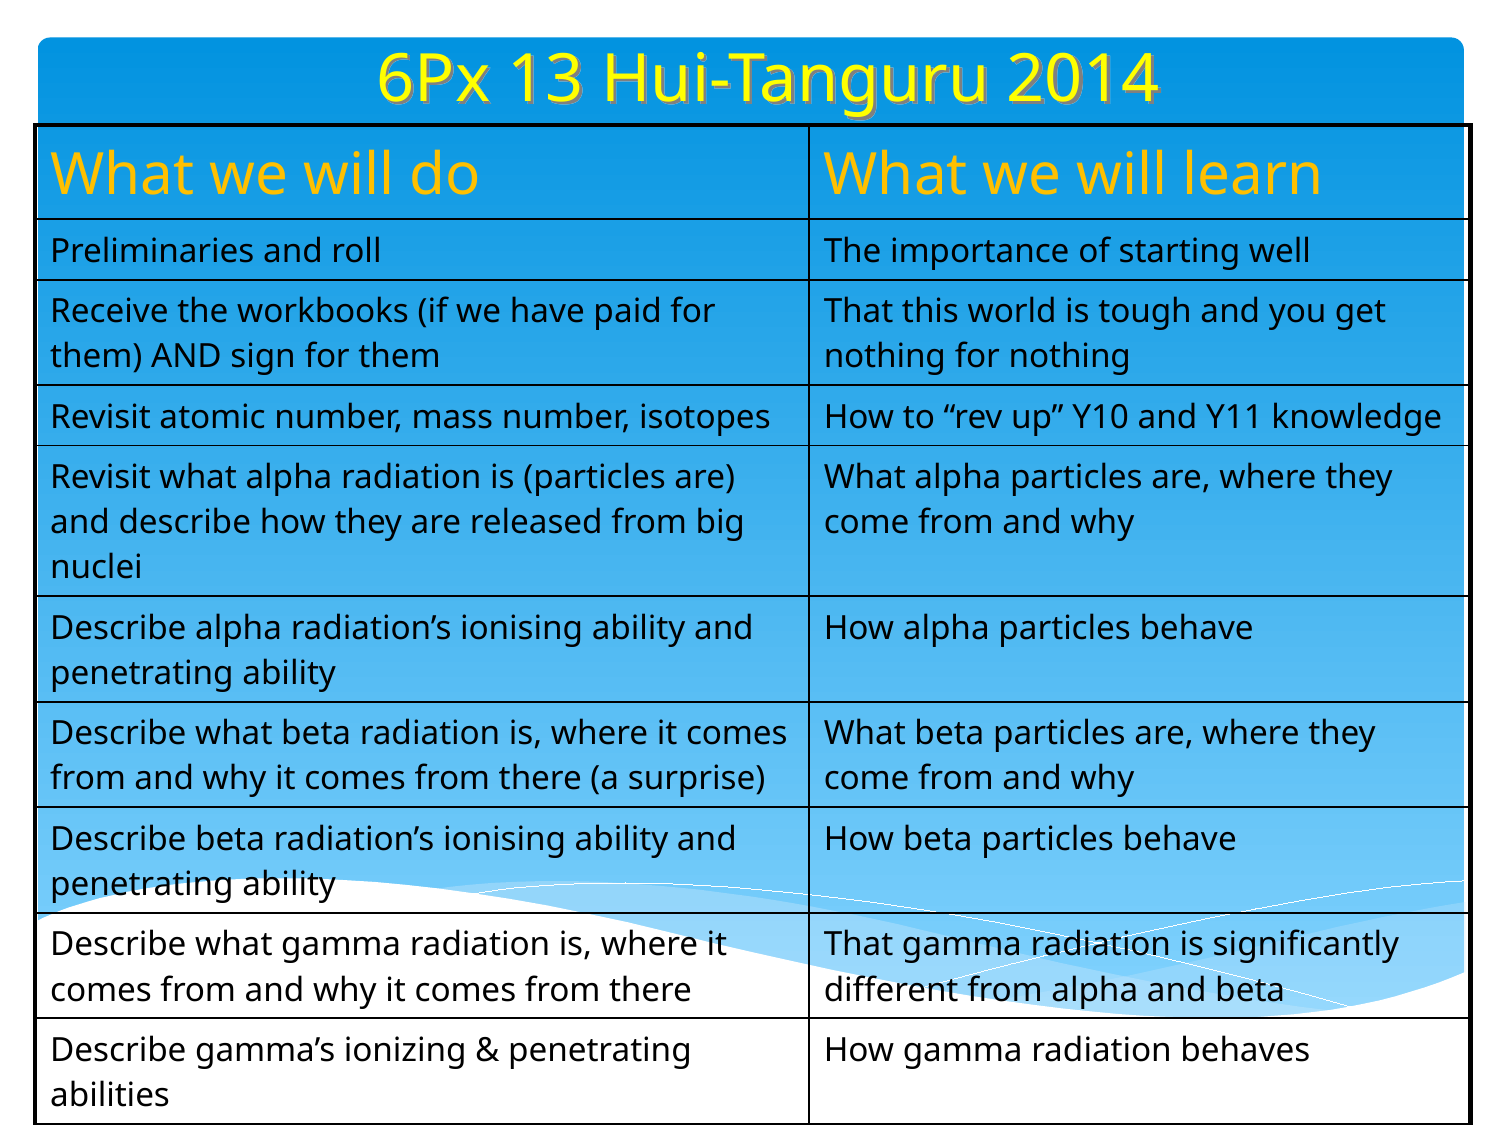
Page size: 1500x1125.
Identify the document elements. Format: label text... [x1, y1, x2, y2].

table_cell How beta particles behave [810, 808, 1468, 912]
table_header What we will learn [810, 127, 1468, 218]
table_cell How to “rev up” Y10 and Y11 knowledge [810, 386, 1468, 445]
text_box 6Px 13 Hui-Tanguru 2014 [162, 24, 1375, 123]
table_header What we will do [37, 127, 808, 218]
table_cell Receive the workbooks (if we have paid for them) AND sign for them [37, 281, 808, 384]
table_cell Describe what beta radiation is, where it comes from and why it comes from there (a surprise) [37, 703, 808, 806]
table_cell Describe alpha radiation’s ionising ability and penetrating ability [37, 597, 808, 701]
table_cell What alpha particles are, where they come from and why [810, 446, 1468, 595]
table_cell Preliminaries and roll [37, 220, 808, 279]
table_cell That this world is tough and you get nothing for nothing [810, 281, 1468, 384]
table_cell What beta particles are, where they come from and why [810, 703, 1468, 806]
table_cell How alpha particles behave [810, 597, 1468, 701]
table_cell That gamma radiation is significantly different from alpha and beta [810, 914, 1468, 1017]
table_cell Revisit atomic number, mass number, isotopes [37, 386, 808, 445]
table_cell Describe beta radiation’s ionising ability and penetrating ability [37, 808, 808, 912]
table_cell Describe what gamma radiation is, where it comes from and why it comes from there [37, 914, 808, 1017]
table_cell The importance of starting well [810, 220, 1468, 279]
table_cell Revisit what alpha radiation is (particles are) and describe how they are released from big nuclei [37, 446, 808, 595]
table_cell Describe gamma’s ionizing & penetrating abilities [37, 1019, 808, 1123]
table_cell How gamma radiation behaves [810, 1019, 1468, 1123]
